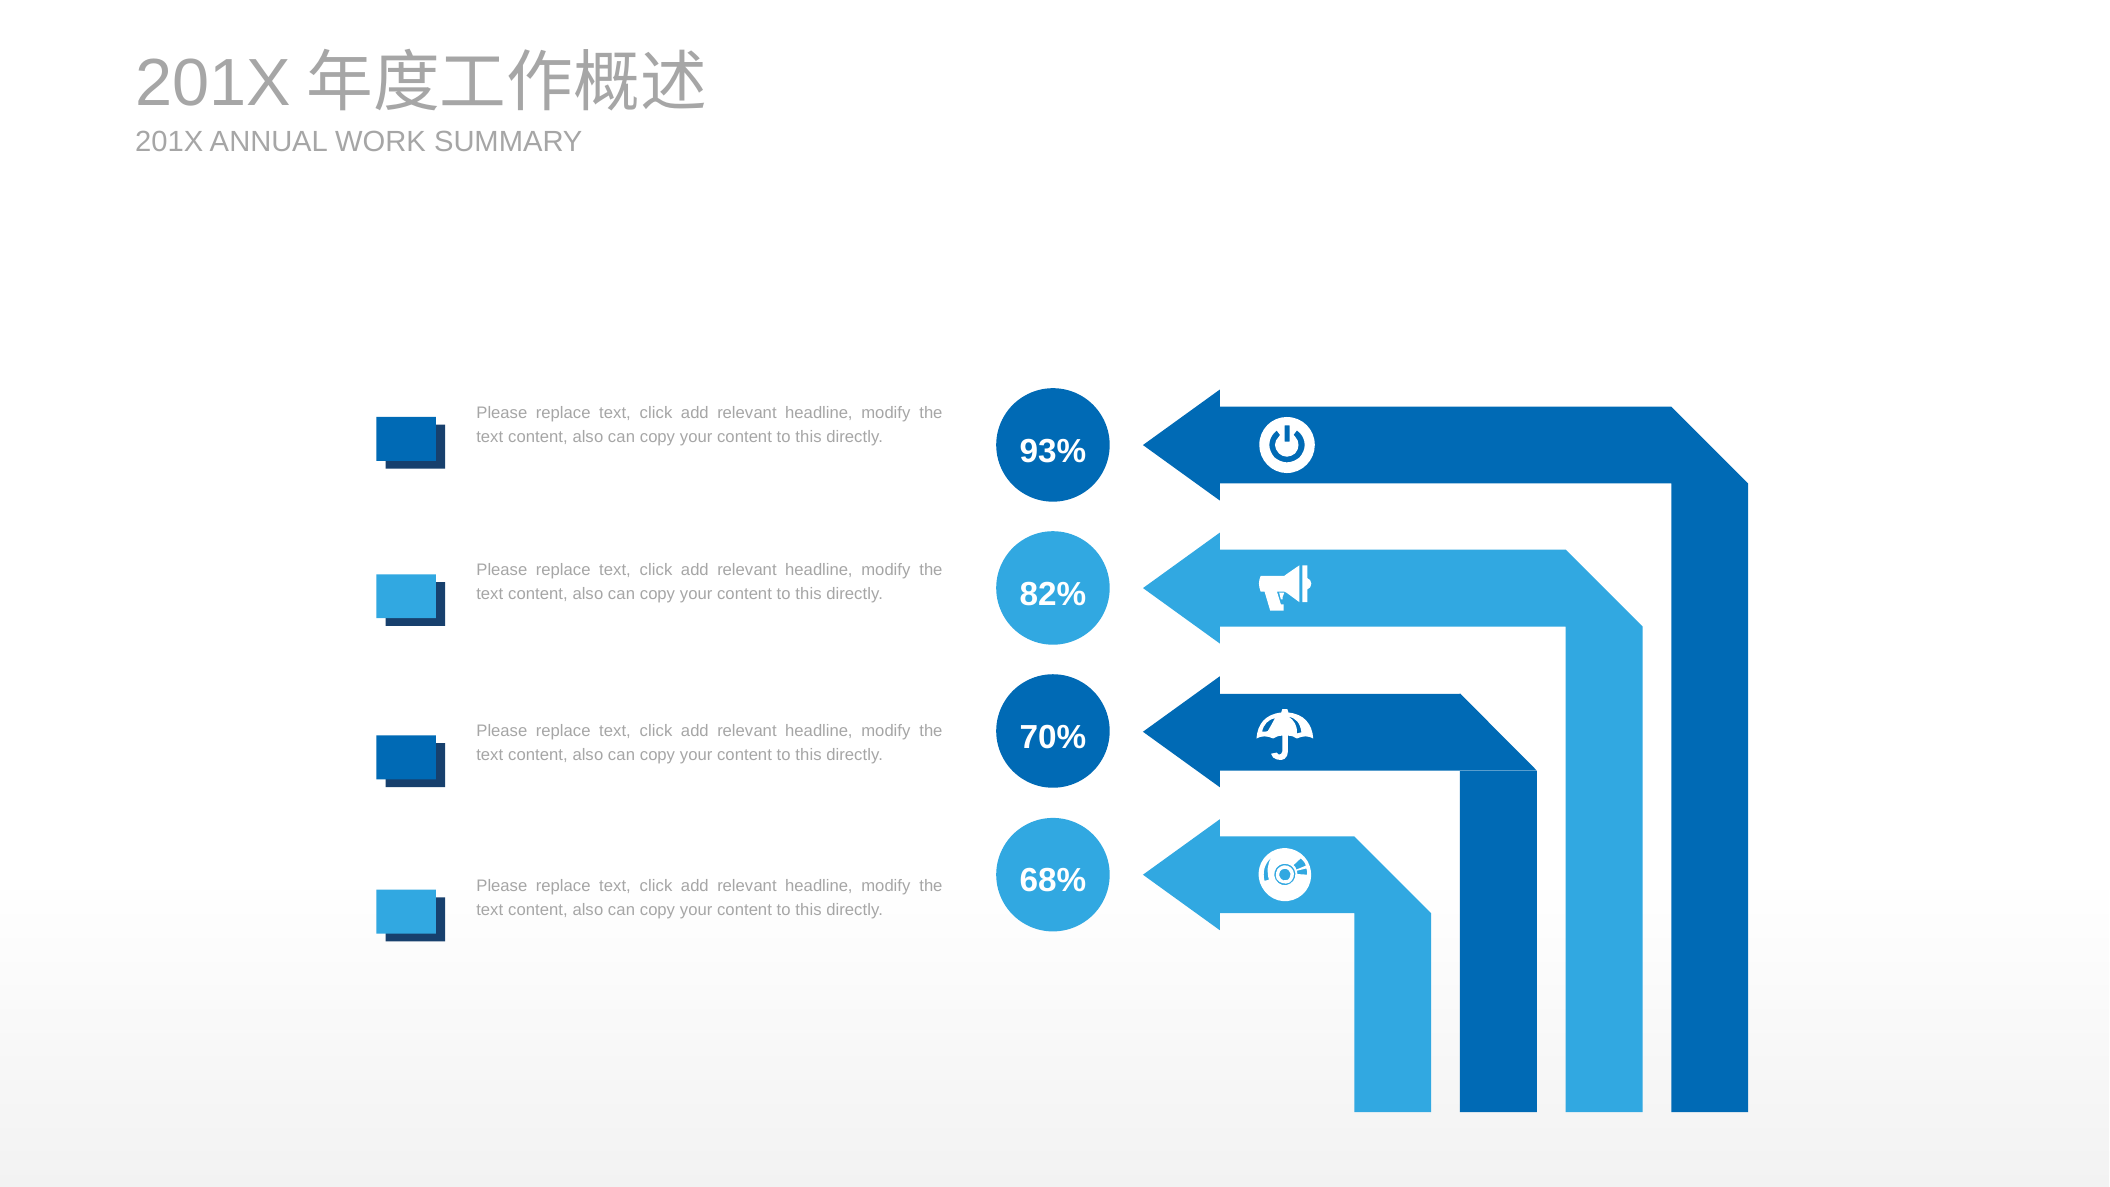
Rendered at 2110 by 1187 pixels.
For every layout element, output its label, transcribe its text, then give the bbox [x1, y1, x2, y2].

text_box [996, 388, 1110, 502]
text_box 201X年度工作概述 [135, 38, 783, 119]
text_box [996, 674, 1110, 788]
text_box 201X ANNUAL WORK SUMMARY [135, 122, 596, 158]
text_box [996, 817, 1110, 932]
text_box Please replace text, click add relevant headline, modify the text content, also can copy your content to this directly. [461, 390, 959, 453]
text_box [1142, 389, 1749, 1112]
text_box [376, 574, 446, 626]
text_box Please replace text, click add relevant headline, modify the text content, also can copy your content to this directly. [461, 708, 959, 772]
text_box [376, 735, 446, 788]
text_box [996, 531, 1110, 645]
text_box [376, 416, 446, 469]
text_box Please replace text, click add relevant headline, modify the text content, also can copy your content to this directly. [461, 863, 959, 926]
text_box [376, 889, 446, 942]
text_box Please replace text, click add relevant headline, modify the text content, also can copy your content to this directly. [461, 547, 959, 611]
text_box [1142, 819, 1432, 1112]
